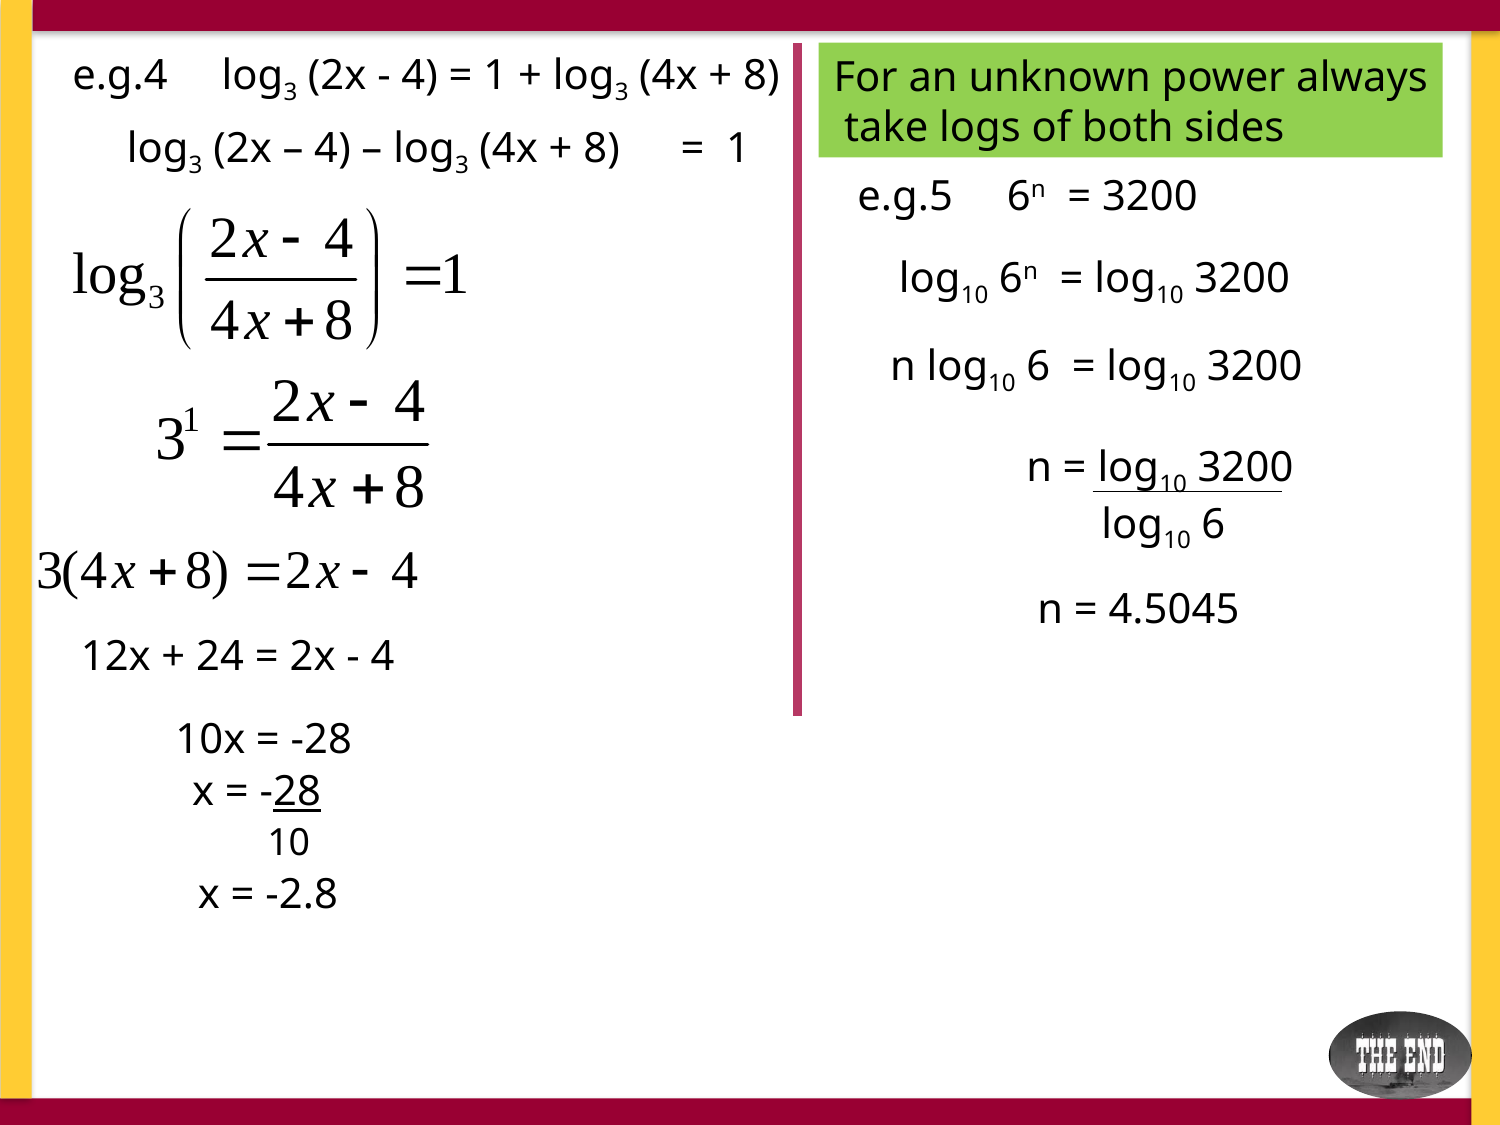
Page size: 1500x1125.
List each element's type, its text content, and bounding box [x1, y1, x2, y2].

text_box x = -28 10 [177, 756, 337, 872]
text_box n = 4.5045 [1022, 574, 1255, 640]
text_box n log10 6 = log10 3200 [875, 331, 1318, 404]
text_box log3 (2x – 4) – log3 (4x + 8) [112, 113, 703, 186]
text_box e.g.4 log3 (2x - 4) = 1 + log3 (4x + 8) [57, 40, 795, 113]
text_box = 1 [665, 113, 765, 179]
text_box e.g.5 6n = 3200 [842, 160, 1224, 226]
text_box 12x + 24 = 2x - 4 [66, 621, 410, 687]
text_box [1009, 432, 1311, 549]
picture [64, 195, 474, 522]
text_box 10x = -28 [160, 704, 368, 769]
text_box log10 6n = log10 3200 [884, 243, 1306, 316]
picture [29, 538, 431, 612]
text_box For an unknown power always take logs of both sides [818, 42, 1443, 158]
text_box x = -2.8 [183, 859, 354, 925]
picture [1328, 1011, 1472, 1100]
